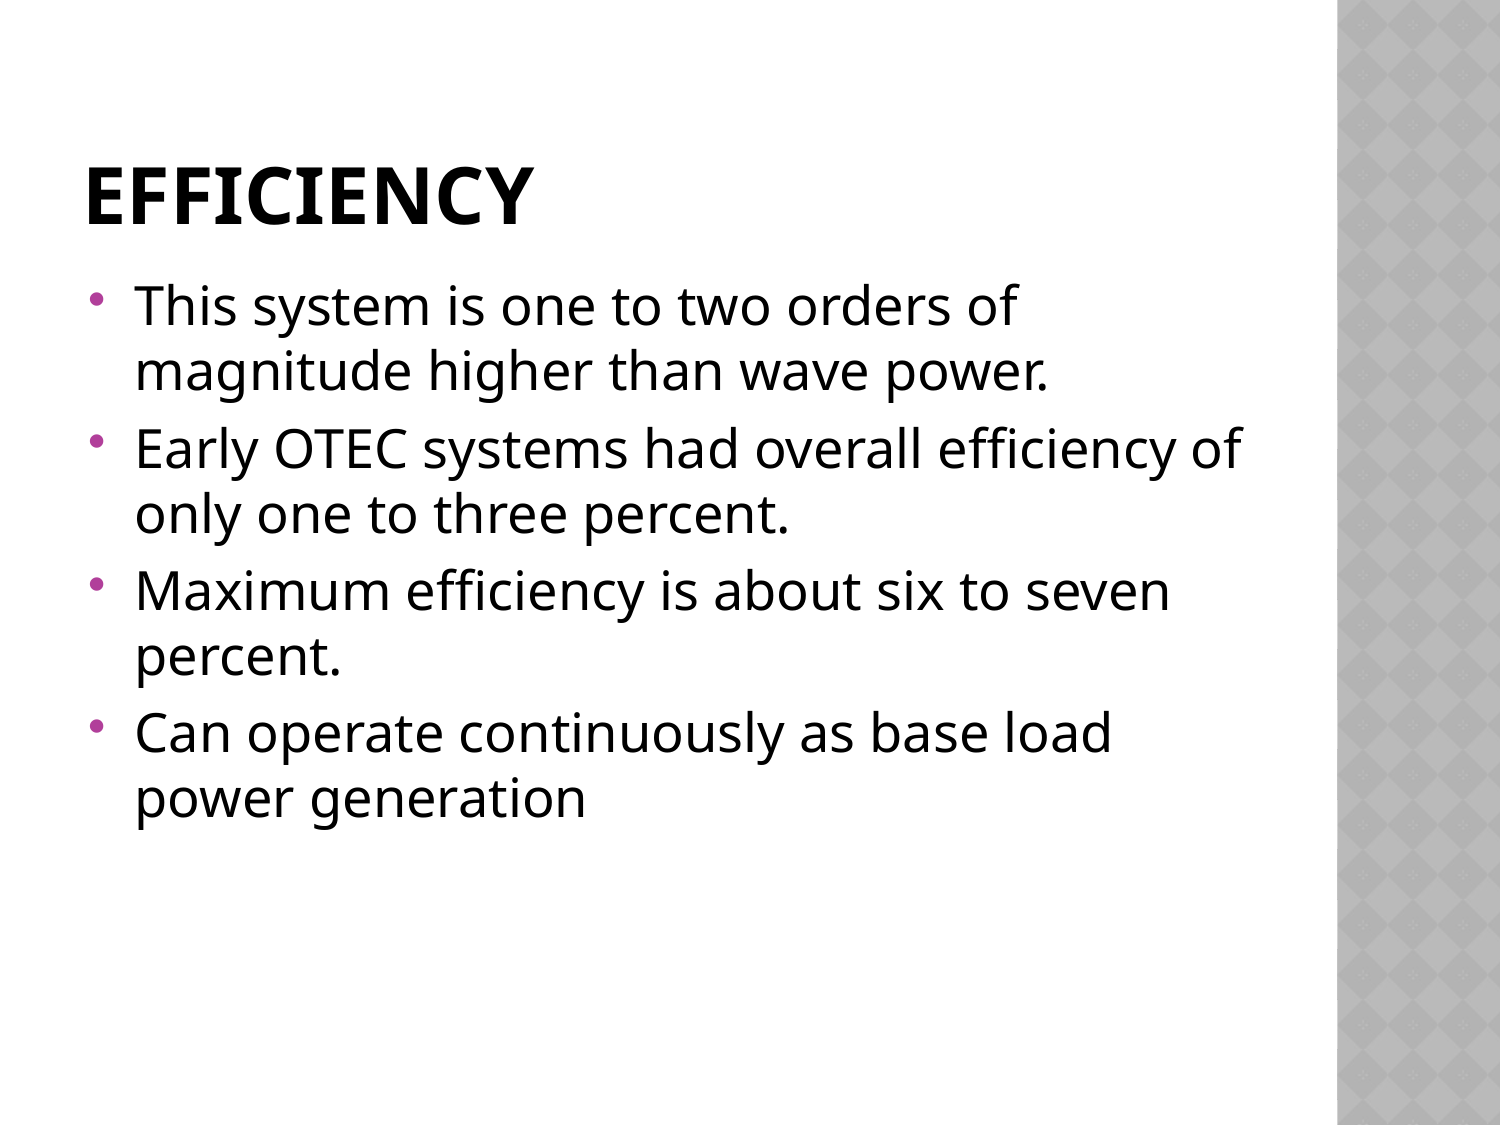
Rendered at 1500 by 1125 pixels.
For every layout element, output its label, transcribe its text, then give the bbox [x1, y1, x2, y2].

title Efficiency [75, 52, 1263, 240]
list This system is one to two orders of magnitude higher than wave power. Early OTEC systems had overall efficiency of only one to three percent. Maximum efficiency is about six to seven percent. Can operate continuously as base load power generation [74, 263, 1263, 1060]
